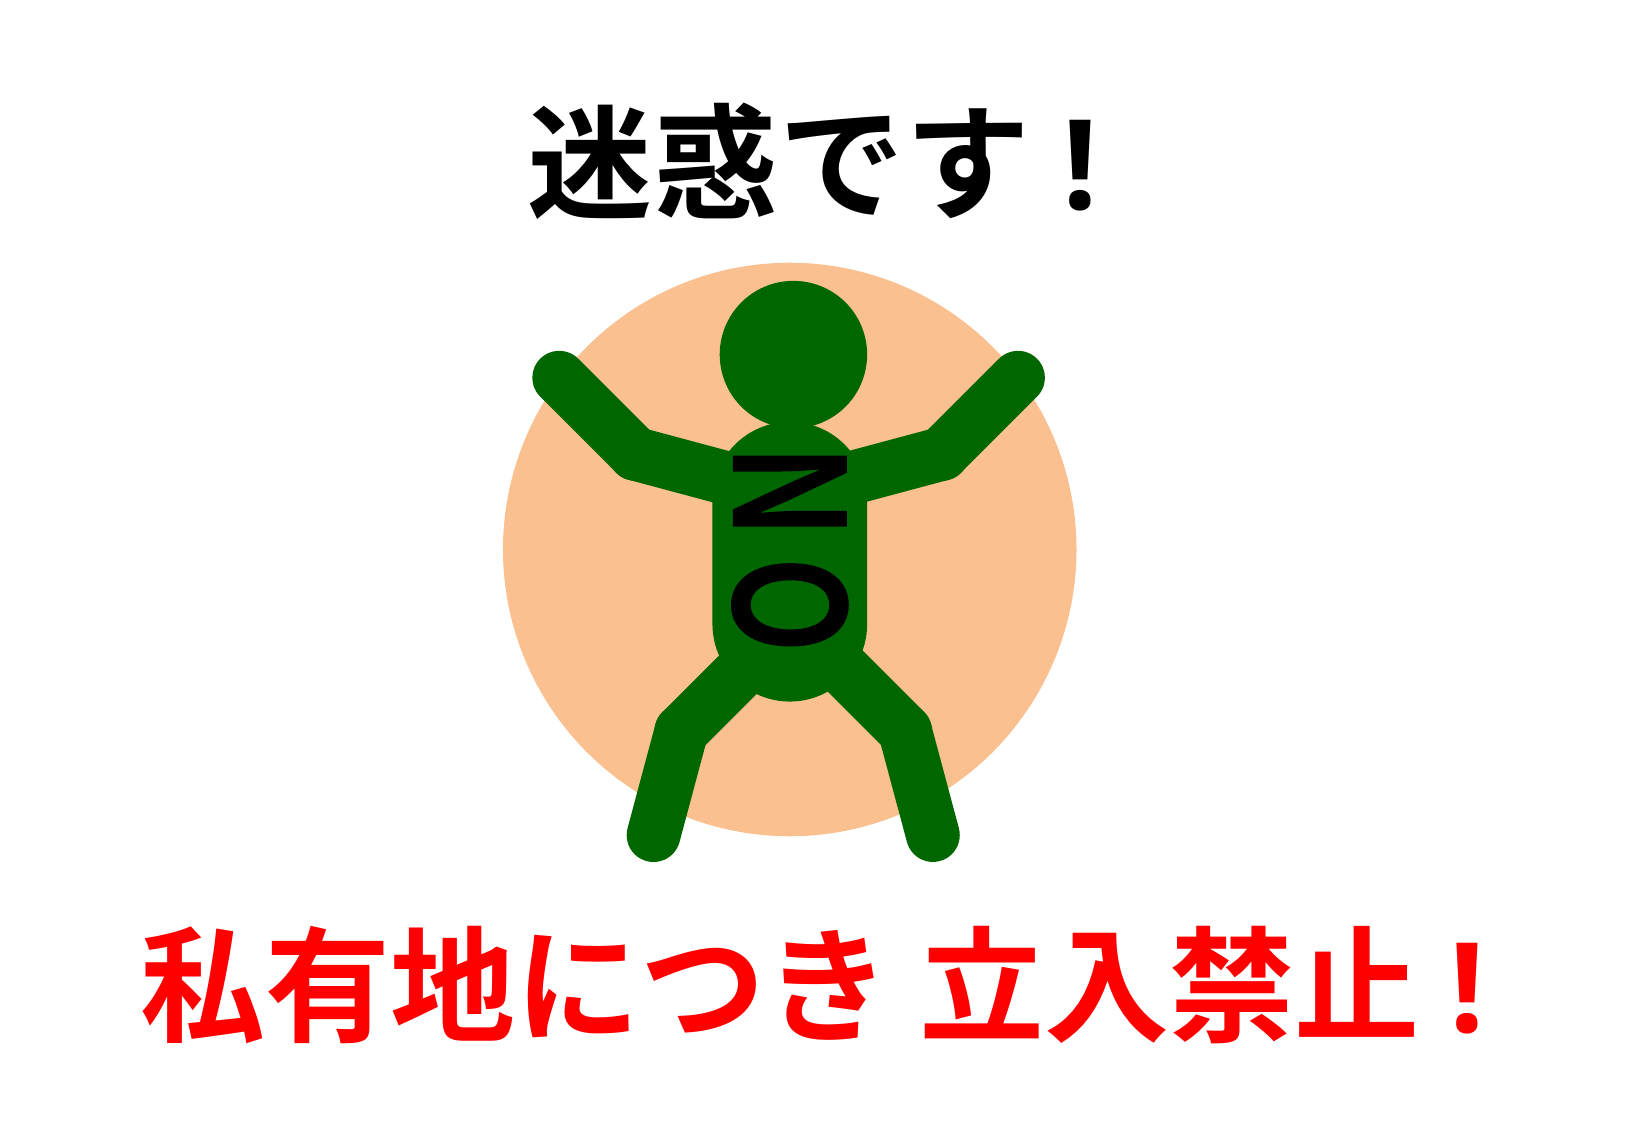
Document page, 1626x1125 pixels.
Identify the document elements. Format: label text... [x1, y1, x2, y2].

text_box 迷惑です! [0, 77, 1625, 243]
text_box 私有地につき 立入禁止! [0, 899, 1625, 1065]
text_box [502, 262, 1077, 865]
